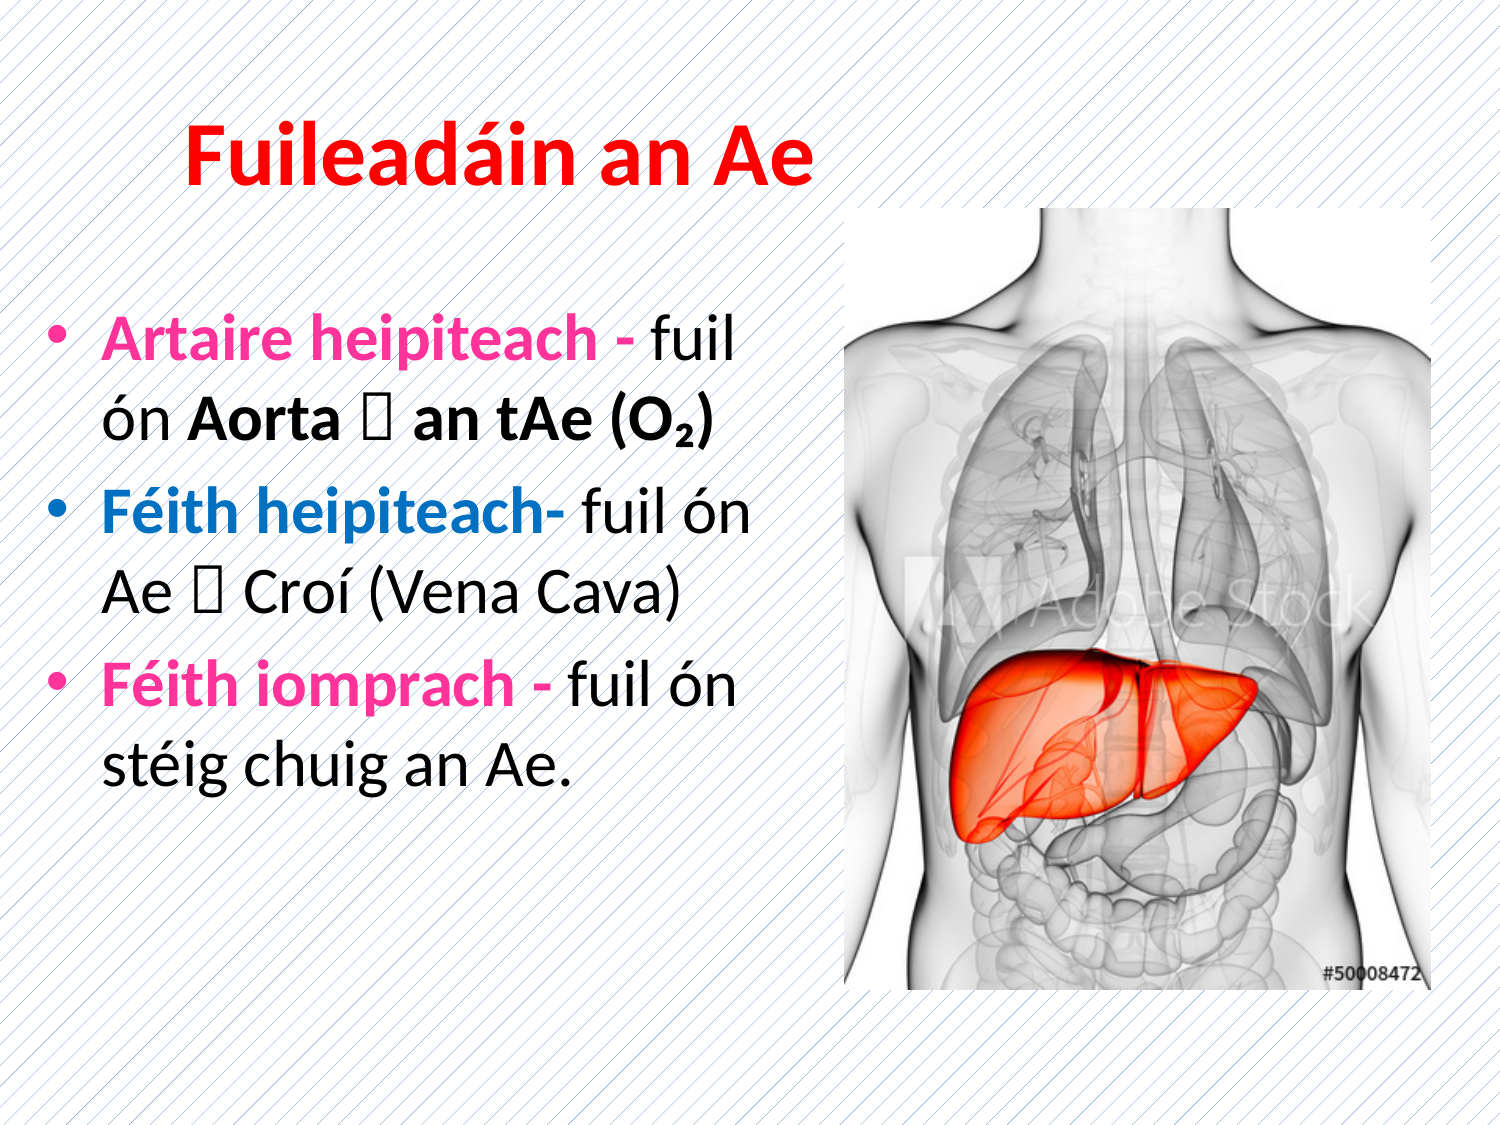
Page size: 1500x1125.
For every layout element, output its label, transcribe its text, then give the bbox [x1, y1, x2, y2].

text_box [25, 0, 76, 27]
picture [844, 207, 1431, 990]
title Fuileadáin an Ae [169, 54, 1500, 243]
list Artaire heipiteach - fuil ón Aorta  an tAe (O₂) Féith heipiteach- fuil ón Ae  Croí (Vena Cava) Féith iomprach - fuil ón stéig chuig an Ae. [30, 285, 779, 1125]
